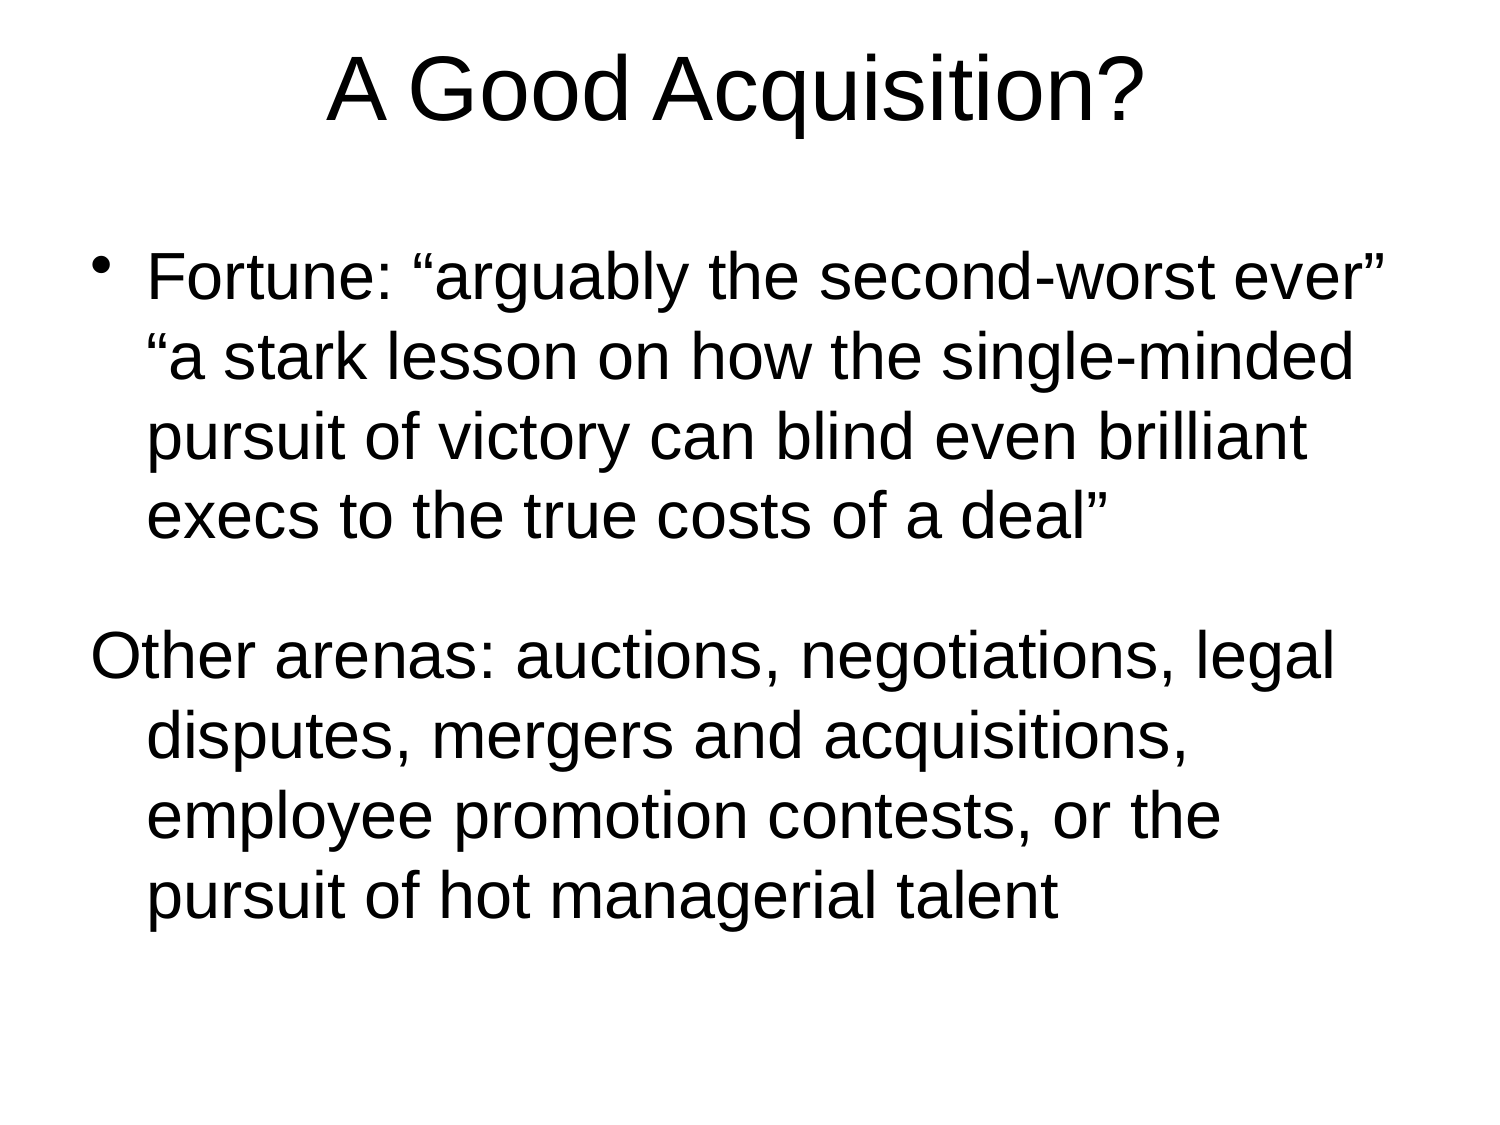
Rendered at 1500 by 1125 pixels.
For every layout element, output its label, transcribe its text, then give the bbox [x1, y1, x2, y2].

list Fortune: “arguably the second-worst ever” “a stark lesson on how the single-minded pursuit of victory can blind even brilliant execs to the true costs of a deal” Other arenas: auctions, negotiations, legal disputes, mergers and acquisitions, employee promotion contests, or the pursuit of hot managerial talent [74, 224, 1426, 1006]
title A Good Acquisition? [74, 44, 1426, 224]
